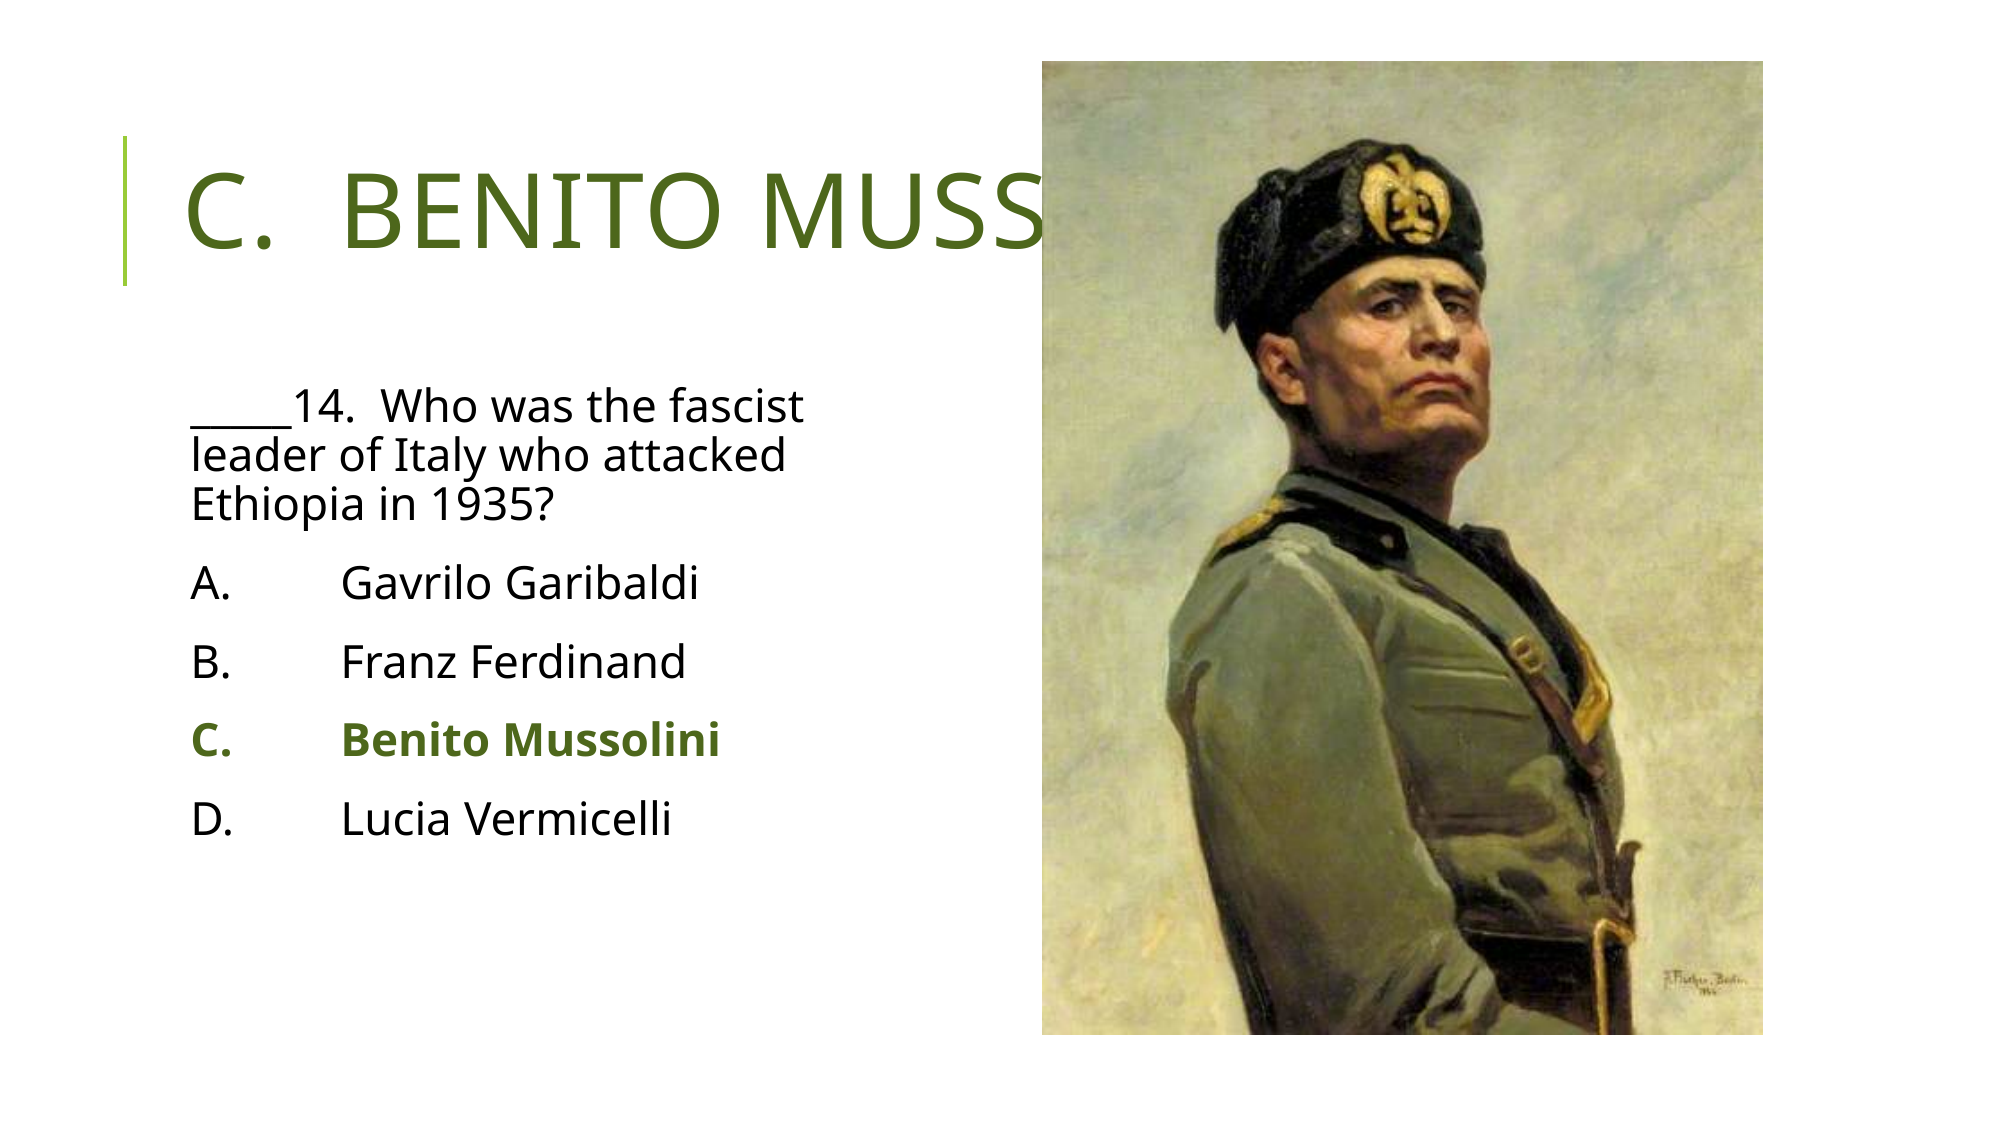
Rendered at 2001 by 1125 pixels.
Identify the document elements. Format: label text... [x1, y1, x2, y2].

title C. Benito Mussolini [168, 96, 1035, 342]
list _____14. Who was the fascist leader of Italy who attacked Ethiopia in 1935? A. Gavrilo Garibaldi B. Franz Ferdinand C. Benito Mussolini D. Lucia Vermicelli [168, 375, 948, 1035]
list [1042, 60, 1763, 1036]
